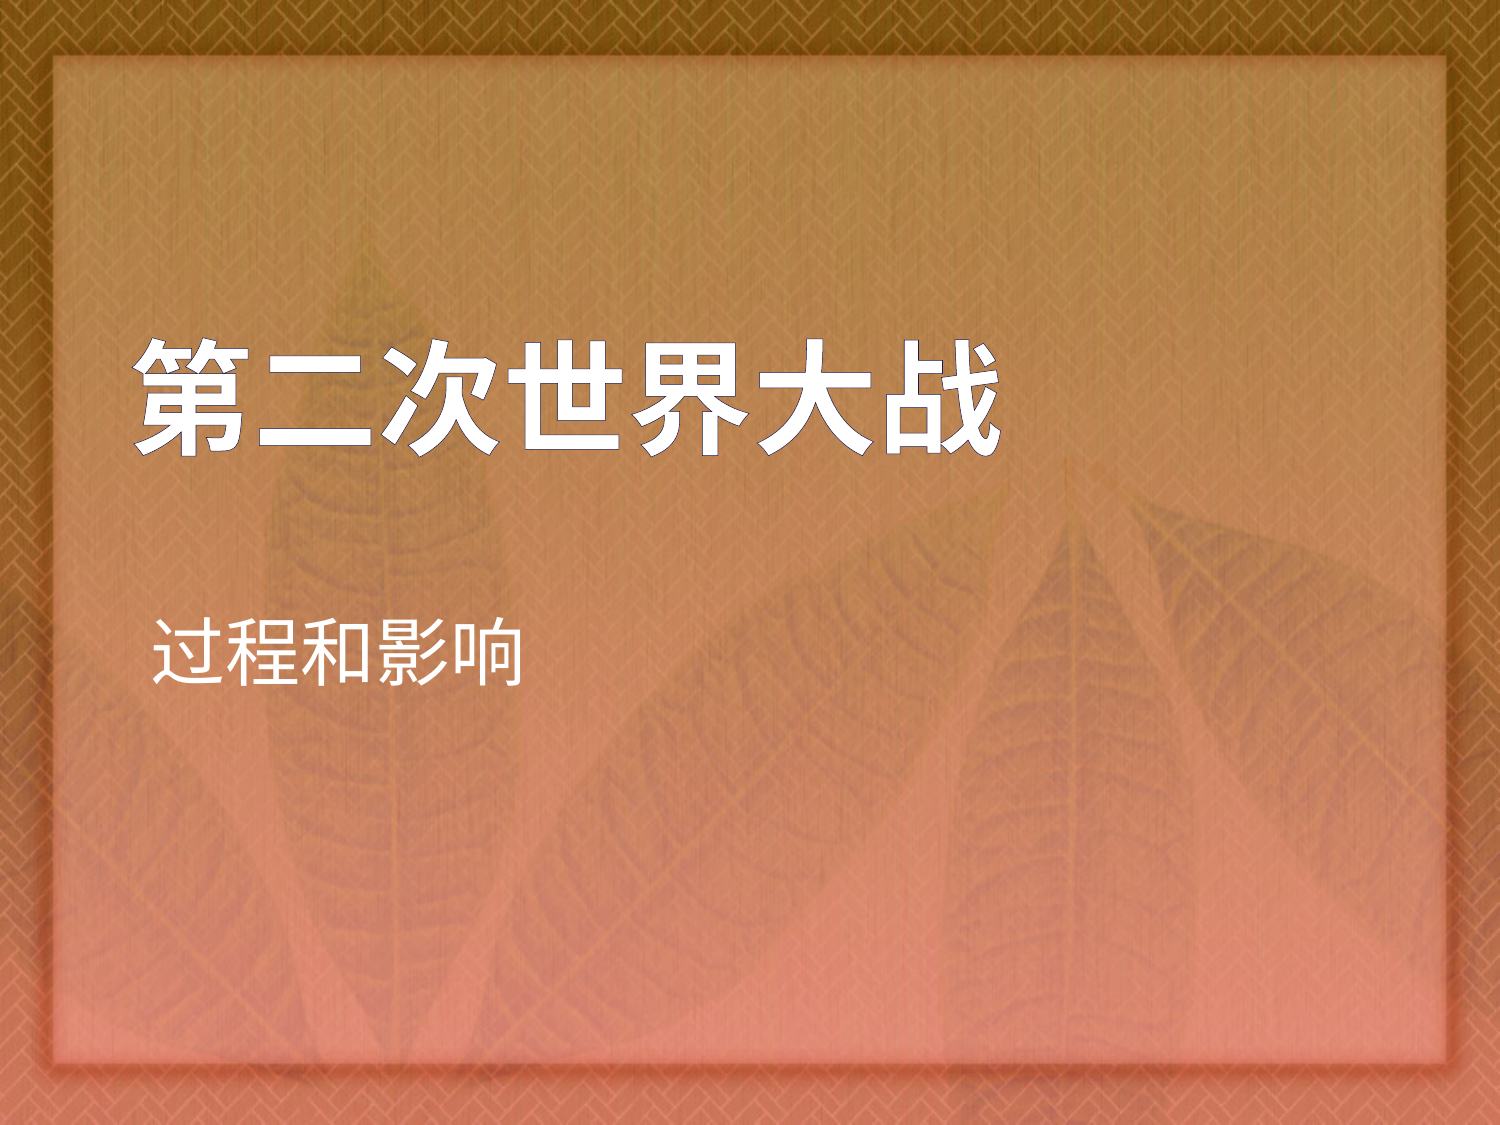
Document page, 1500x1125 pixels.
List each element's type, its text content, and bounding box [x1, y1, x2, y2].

title 第二次世界大战 [112, 349, 1388, 591]
subtitle 过程和影响 [135, 597, 1186, 886]
picture [0, 0, 1500, 1125]
